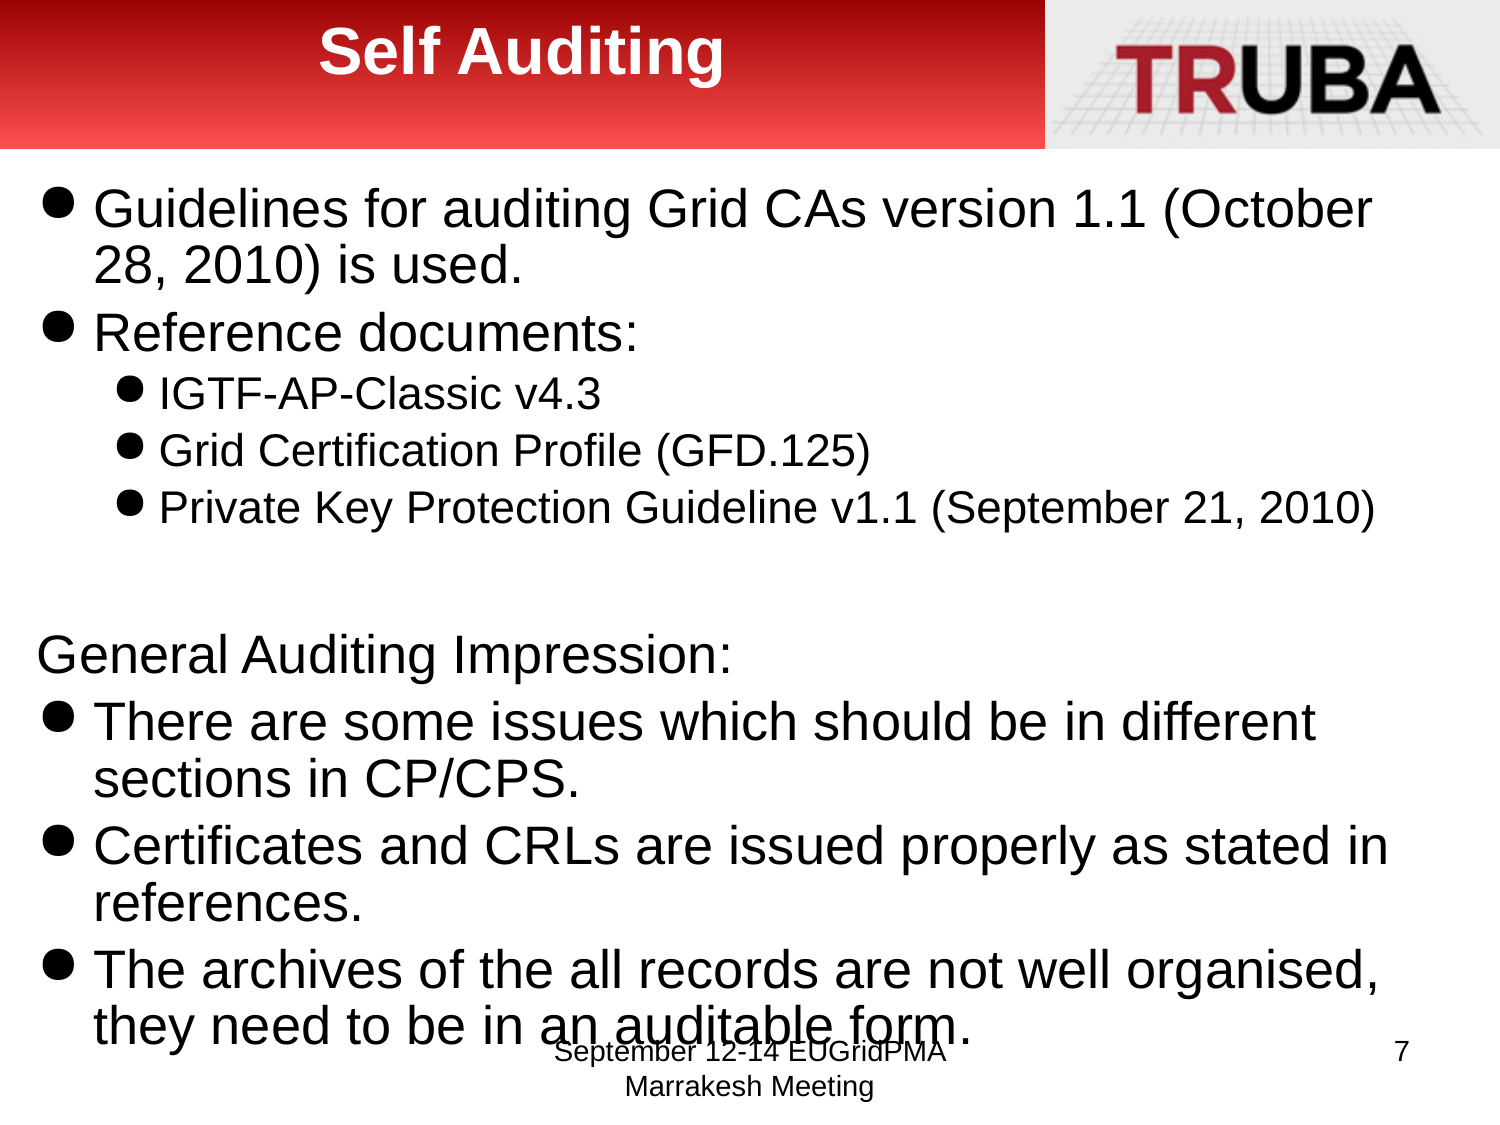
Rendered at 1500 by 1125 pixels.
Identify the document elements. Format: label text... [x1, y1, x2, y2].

text_box Self Auditing [0, 0, 1043, 149]
footer September 12-14 EUGridPMA Marrakesh Meeting [512, 1024, 988, 1103]
list Guidelines for auditing Grid CAs version 1.1 (October 28, 2010) is used. Reference documents: IGTF-AP-Classic v4.3 Grid Certification Profile (GFD.125) Private Key Protection Guideline v1.1 (September 21, 2010) General Auditing Impression: There are some issues which should be in different sections in CP/CPS. Certificates and CRLs are issued properly as stated in references. The archives of the all records are not well organised, they need to be in an auditable form. [21, 149, 1448, 1055]
slide_number 7 [1074, 1024, 1426, 1103]
picture [1045, 0, 1500, 150]
